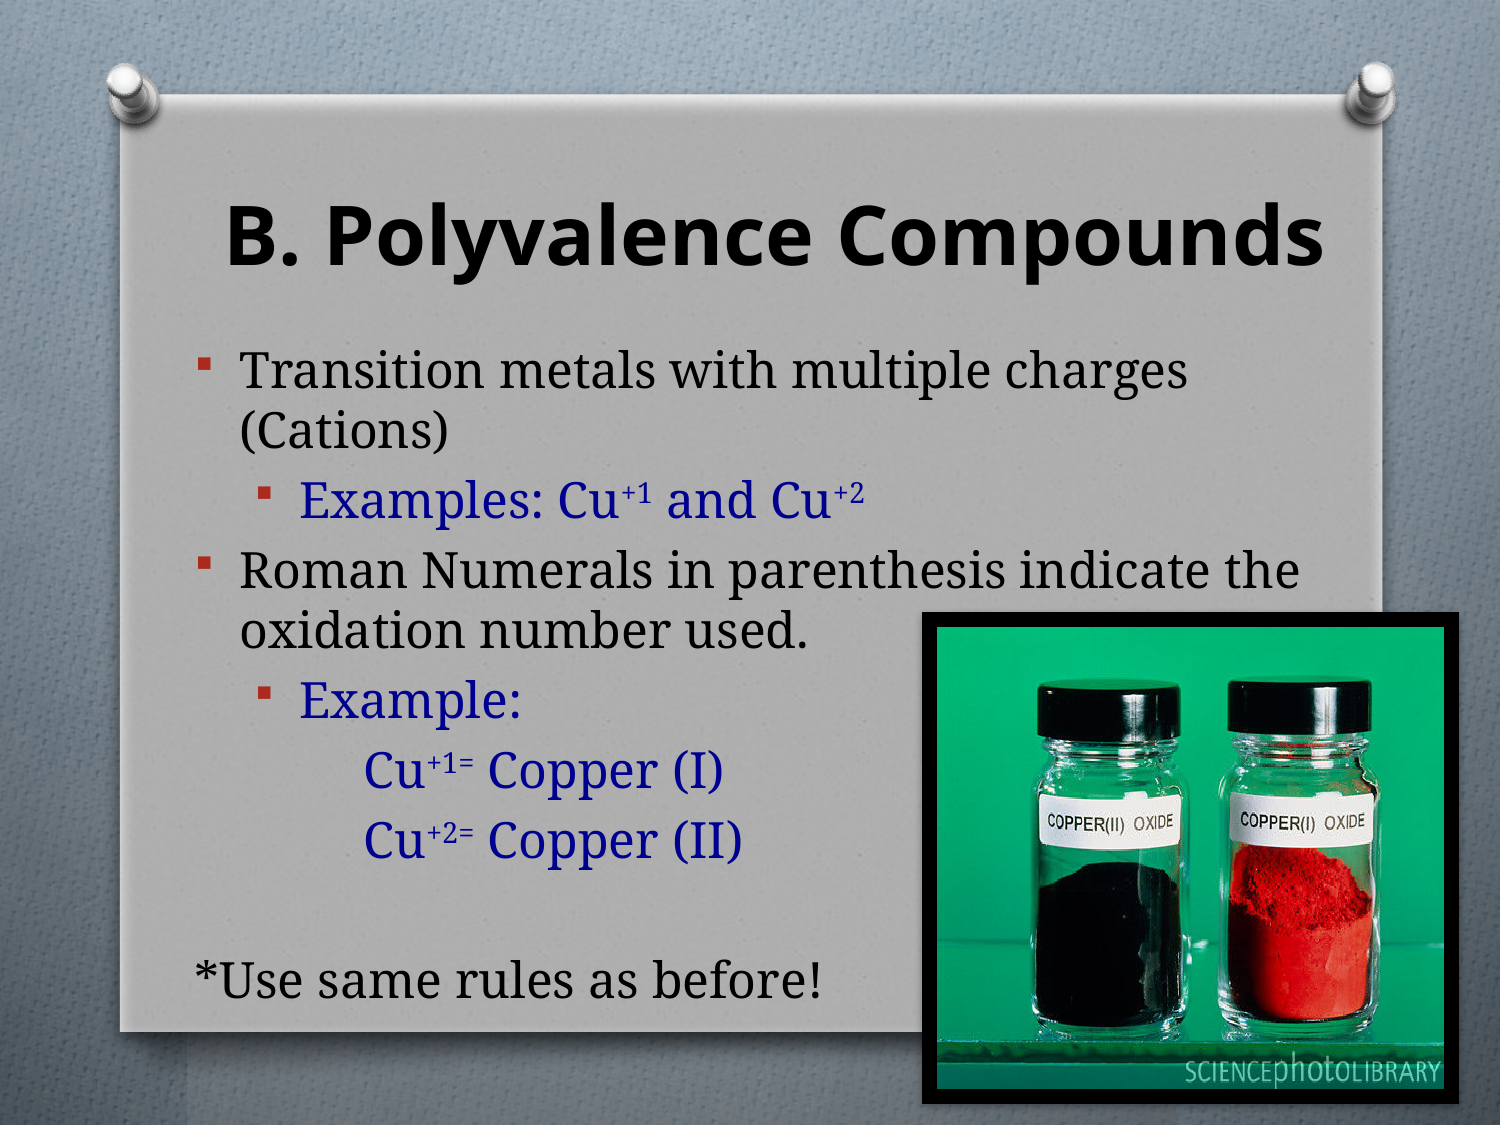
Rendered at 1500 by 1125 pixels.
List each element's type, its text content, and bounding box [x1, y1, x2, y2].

title B. Polyvalence Compounds [179, 134, 1371, 332]
picture [1317, 35, 1439, 148]
list Transition metals with multiple charges (Cations) Examples: Cu+1 and Cu+2 Roman Numerals in parenthesis indicate the oxidation number used. Example: Cu+1= Copper (I) Cu+2= Copper (II) *Use same rules as before! [179, 331, 1350, 923]
picture [75, 29, 198, 153]
picture [936, 626, 1445, 1090]
